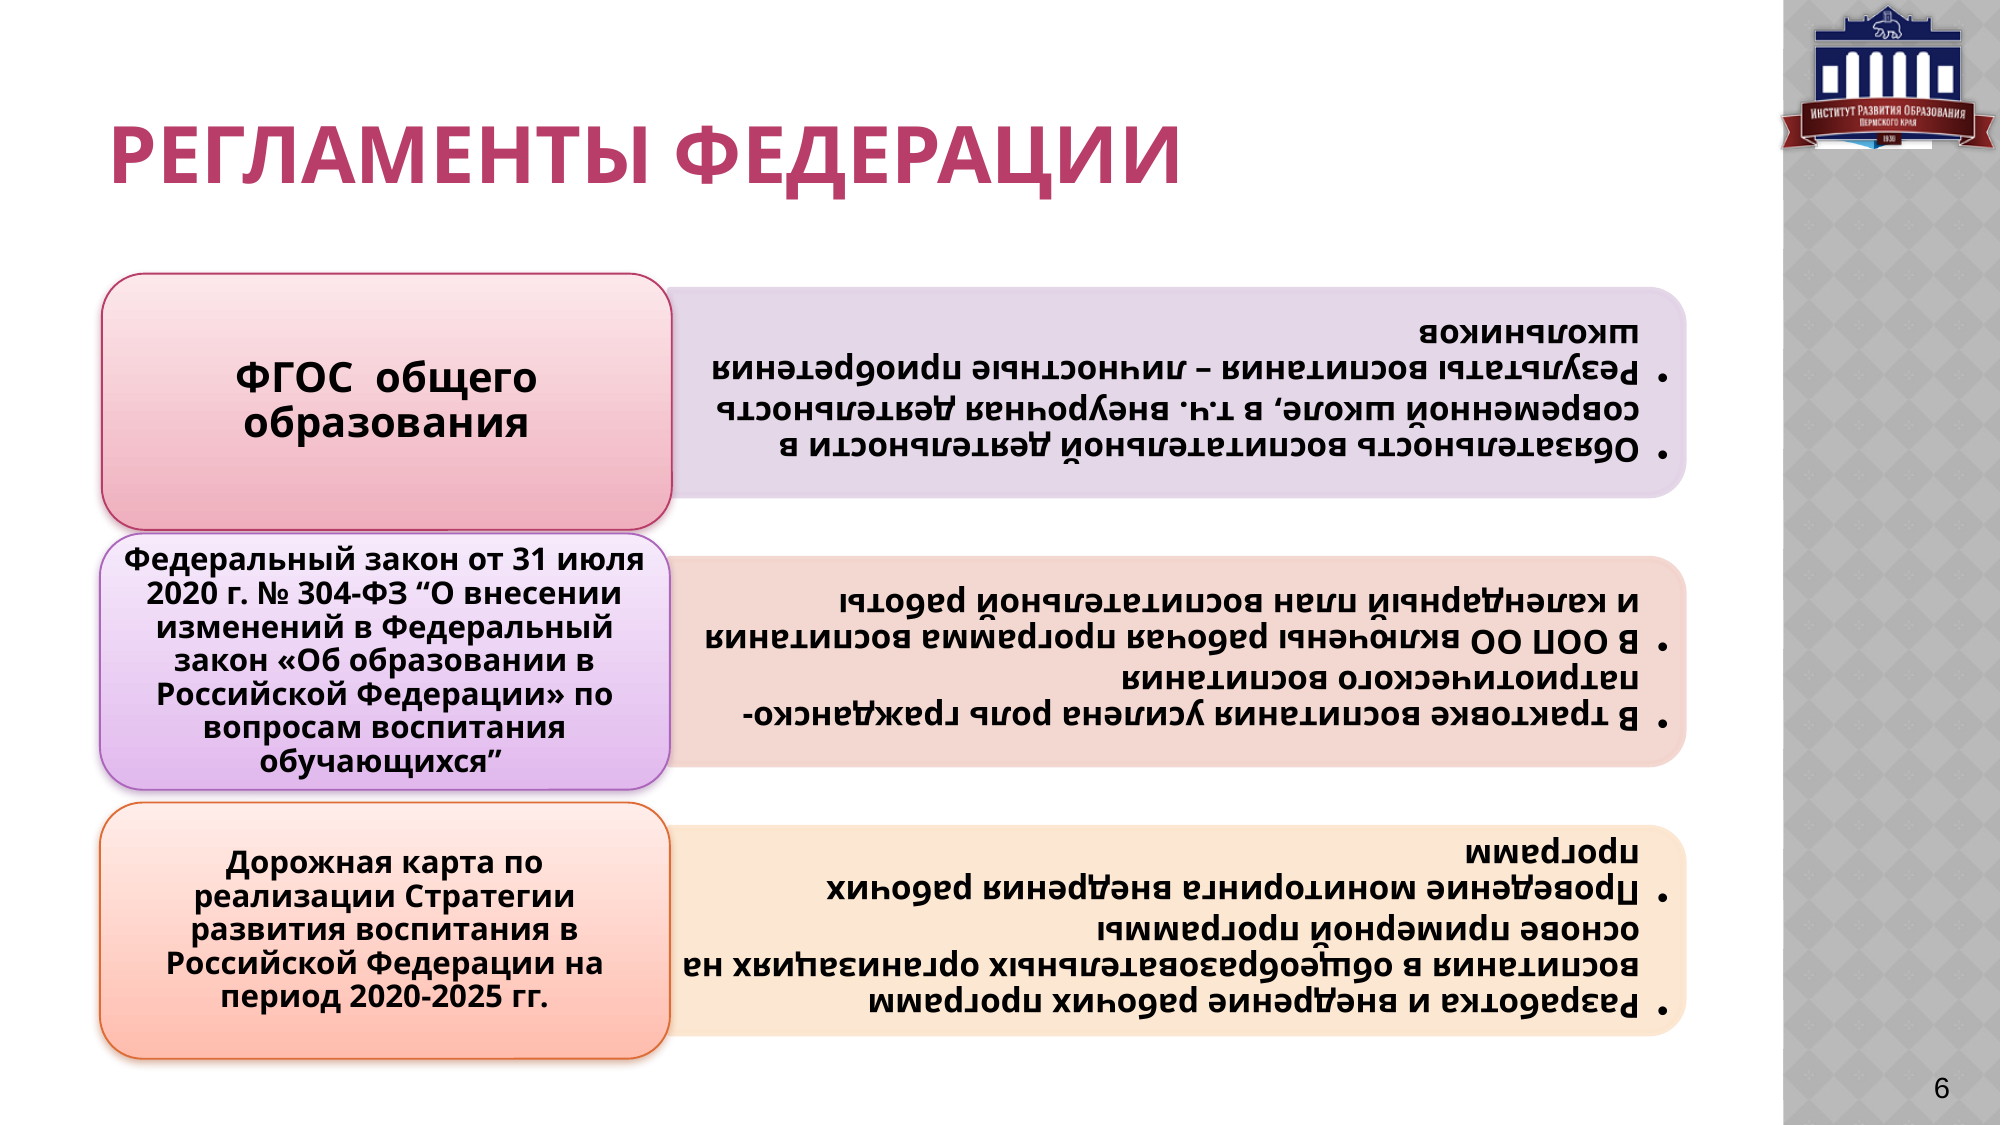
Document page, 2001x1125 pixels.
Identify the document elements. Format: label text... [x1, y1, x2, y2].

picture [1775, 0, 2000, 155]
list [99, 263, 1684, 1060]
title Регламенты федерации [99, 52, 1684, 200]
